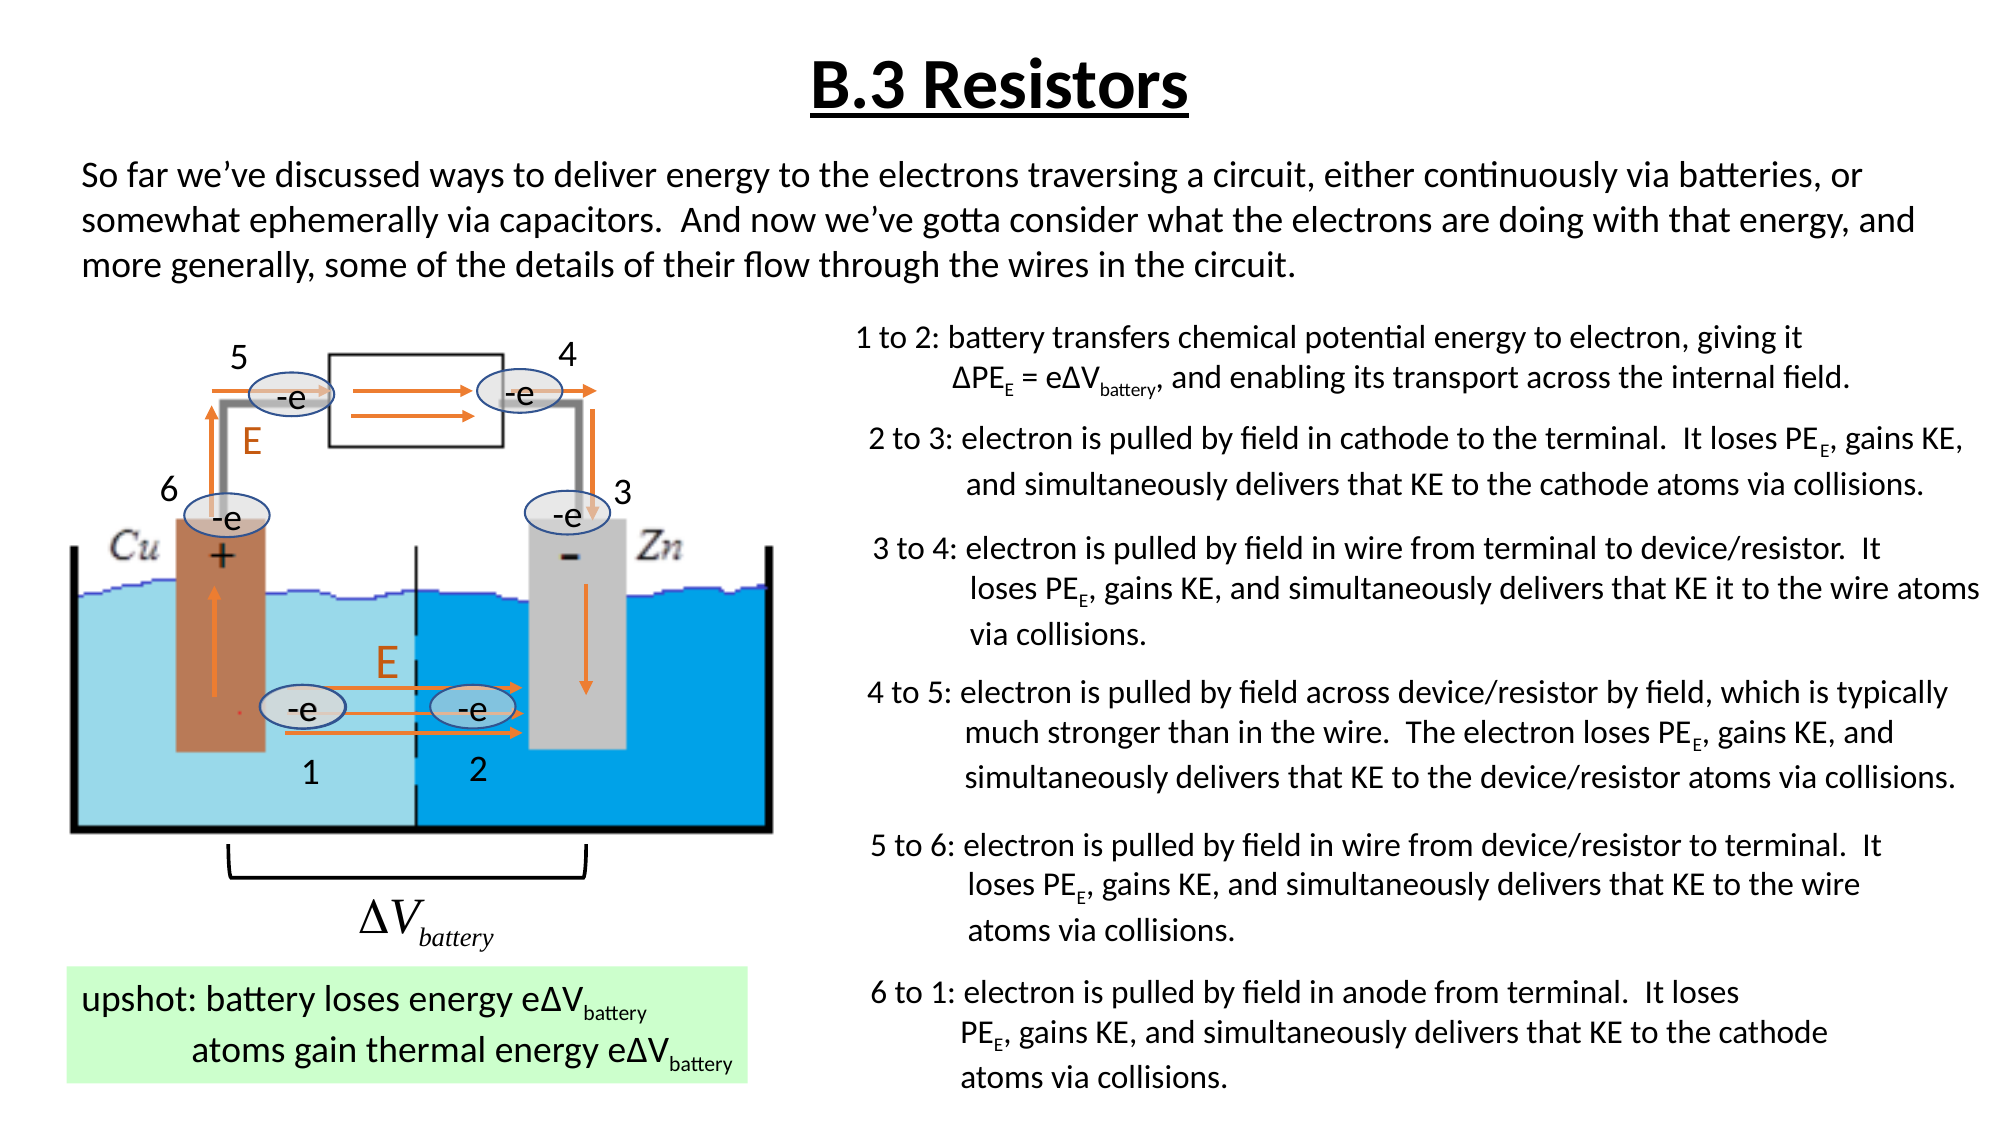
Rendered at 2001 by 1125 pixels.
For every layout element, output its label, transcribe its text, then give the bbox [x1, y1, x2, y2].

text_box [353, 893, 501, 959]
text_box 5 to 6: electron is pulled by field in wire from device/resistor to terminal. It loses PEE, gains KE, and simultaneously delivers that KE to the wire atoms via collisions. [855, 815, 1953, 956]
text_box 3 to 4: electron is pulled by field in wire from terminal to device/resistor. It loses PEE, gains KE, and simultaneously delivers that KE it to the wire atoms via collisions. [857, 518, 2000, 659]
text_box 4 to 5: electron is pulled by field across device/resistor by field, which is typically much stronger than in the wire. The electron loses PEE, gains KE, and simultaneously delivers that KE to the device/resistor atoms via collisions. [852, 662, 1974, 803]
text_box 1 to 2: battery transfers chemical potential energy to electron, giving it ΔPEE = eΔVbattery, and enabling its transport across the internal field. [840, 307, 1965, 408]
title B.3 Resistors [249, 38, 1750, 132]
text_box upshot: battery loses energy eΔVbattery atoms gain thermal energy eΔVbattery [66, 966, 748, 1084]
text_box 2 to 3: electron is pulled by field in cathode to the terminal. It loses PEE, gains KE, and simultaneously delivers that KE to the cathode atoms via collisions. [853, 408, 1987, 509]
text_box So far we’ve discussed ways to deliver energy to the electrons traversing a circuit, either continuously via batteries, or somewhat ephemerally via capacitors. And now we’ve gotta consider what the electrons are doing with that energy, and more generally, some of the details of their flow through the wires in the circuit. [66, 142, 1934, 292]
text_box 6 to 1: electron is pulled by field in anode from terminal. It loses PEE, gains KE, and simultaneously delivers that KE to the cathode atoms via collisions. [855, 962, 1923, 1103]
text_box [33, 308, 839, 878]
